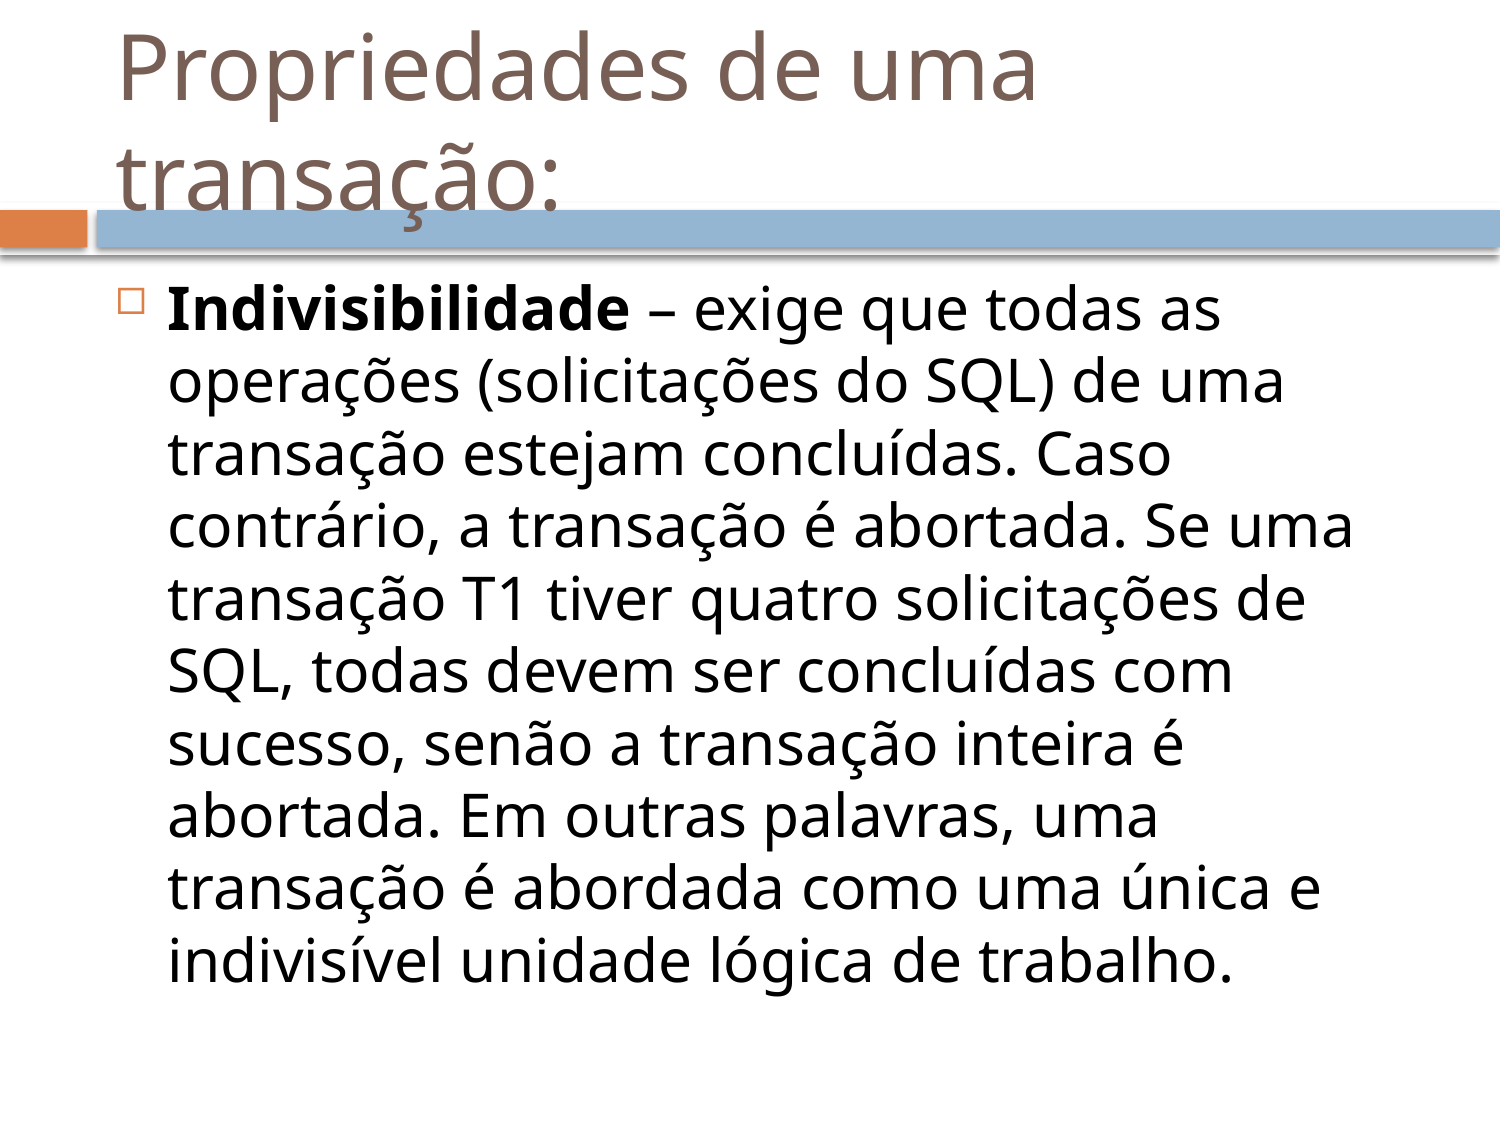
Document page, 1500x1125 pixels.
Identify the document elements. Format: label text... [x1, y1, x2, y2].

list Indivisibilidade – exige que todas as operações (solicitações do SQL) de uma transação estejam concluídas. Caso contrário, a transação é abortada. Se uma transação T1 tiver quatro solicitações de SQL, todas devem ser concluídas com sucesso, senão a transação inteira é abortada. Em outras palavras, uma transação é abordada como uma única e indivisível unidade lógica de trabalho. [100, 262, 1438, 1000]
title Propriedades de uma transação: [100, 37, 1438, 200]
